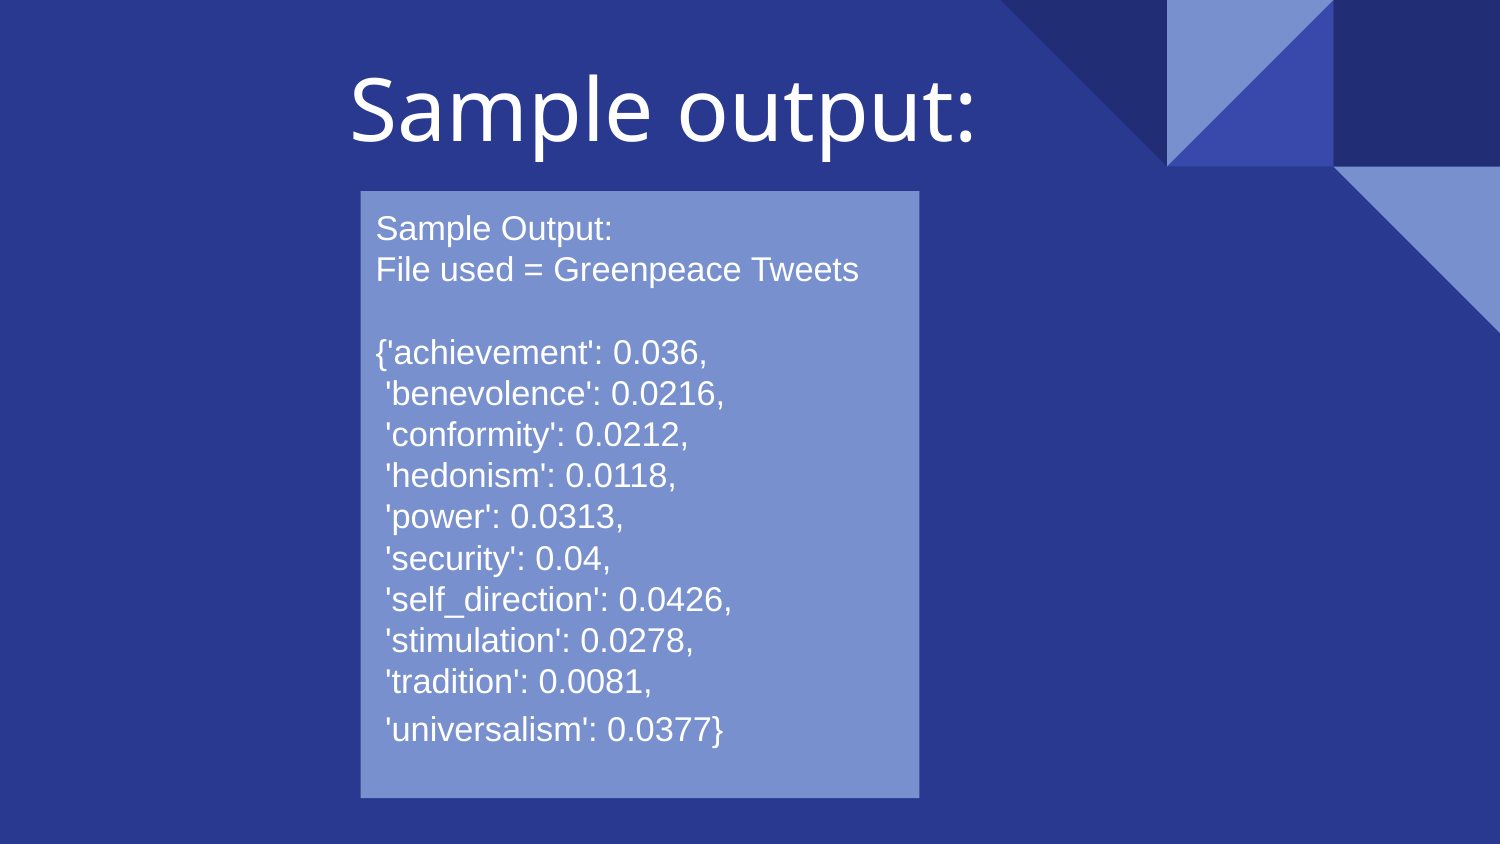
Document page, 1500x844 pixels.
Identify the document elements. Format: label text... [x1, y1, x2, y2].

title Sample output: [334, 37, 1009, 176]
text_box Sample Output: File used = Greenpeace Tweets {'achievement': 0.036, 'benevolence': 0.0216, 'conformity': 0.0212, 'hedonism': 0.0118, 'power': 0.0313, 'security': 0.04, 'self_direction': 0.0426, 'stimulation': 0.0278, 'tradition': 0.0081, 'universalism': 0.0377} [360, 191, 920, 799]
